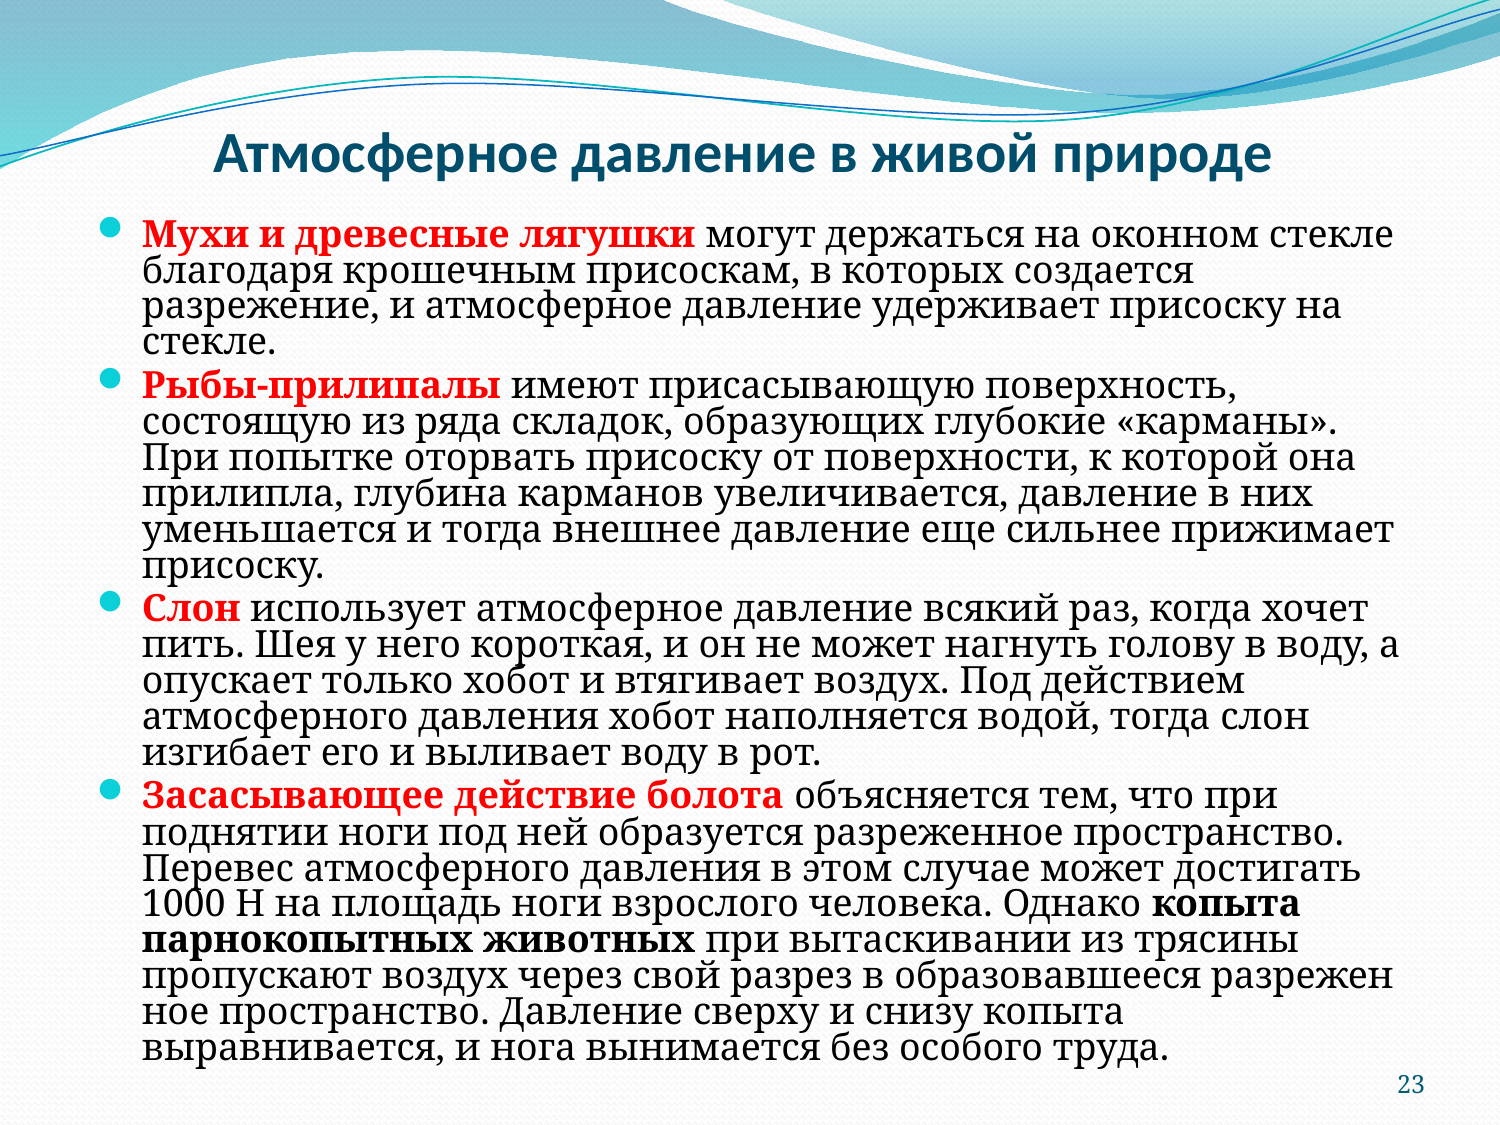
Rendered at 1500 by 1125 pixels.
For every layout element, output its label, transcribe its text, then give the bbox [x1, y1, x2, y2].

title Атмосферное давление в живой природе [75, 62, 1425, 185]
slide_number 23 [1299, 1042, 1425, 1103]
list Мухи и древесные лягушки могут держаться на оконном стекле благодаря крошечным присоскам, в которых создается разрежение, и атмосферное давление удерживает присоску на стекле. Рыбы-прилипалы имеют присасывающую поверхность, состоящую из ряда складок, образующих глубокие «карманы». При попытке оторвать присоску от поверхности, к которой она прилипла, глубина карманов увеличивается, давление в них уменьшается и тогда внешнее давление еще сильнее прижимает присоску. Слон использует атмосферное давление всякий раз, когда хочет пить. Шея у него короткая, и он не может нагнуть голову в воду, а опускает только хобот и втягивает воздух. Под действием атмосферного давления хобот наполняется водой, тогда слон изгибает его и выливает воду в рот. Засасывающее действие болота объясняется тем, что при поднятии ноги под ней образуется разреженное пространство. Перевес атмосферного давления в этом случае может достигать 1000 Н на площадь ноги взрослого человека. Однако копыта парнокопытных животных при вытаскивании из трясины пропускают воздух через свой разрез в образовавшееся разрежен­ное пространство. Давление сверху и снизу копыта выравнивается, и нога вынимается без особого труда. [82, 210, 1432, 991]
